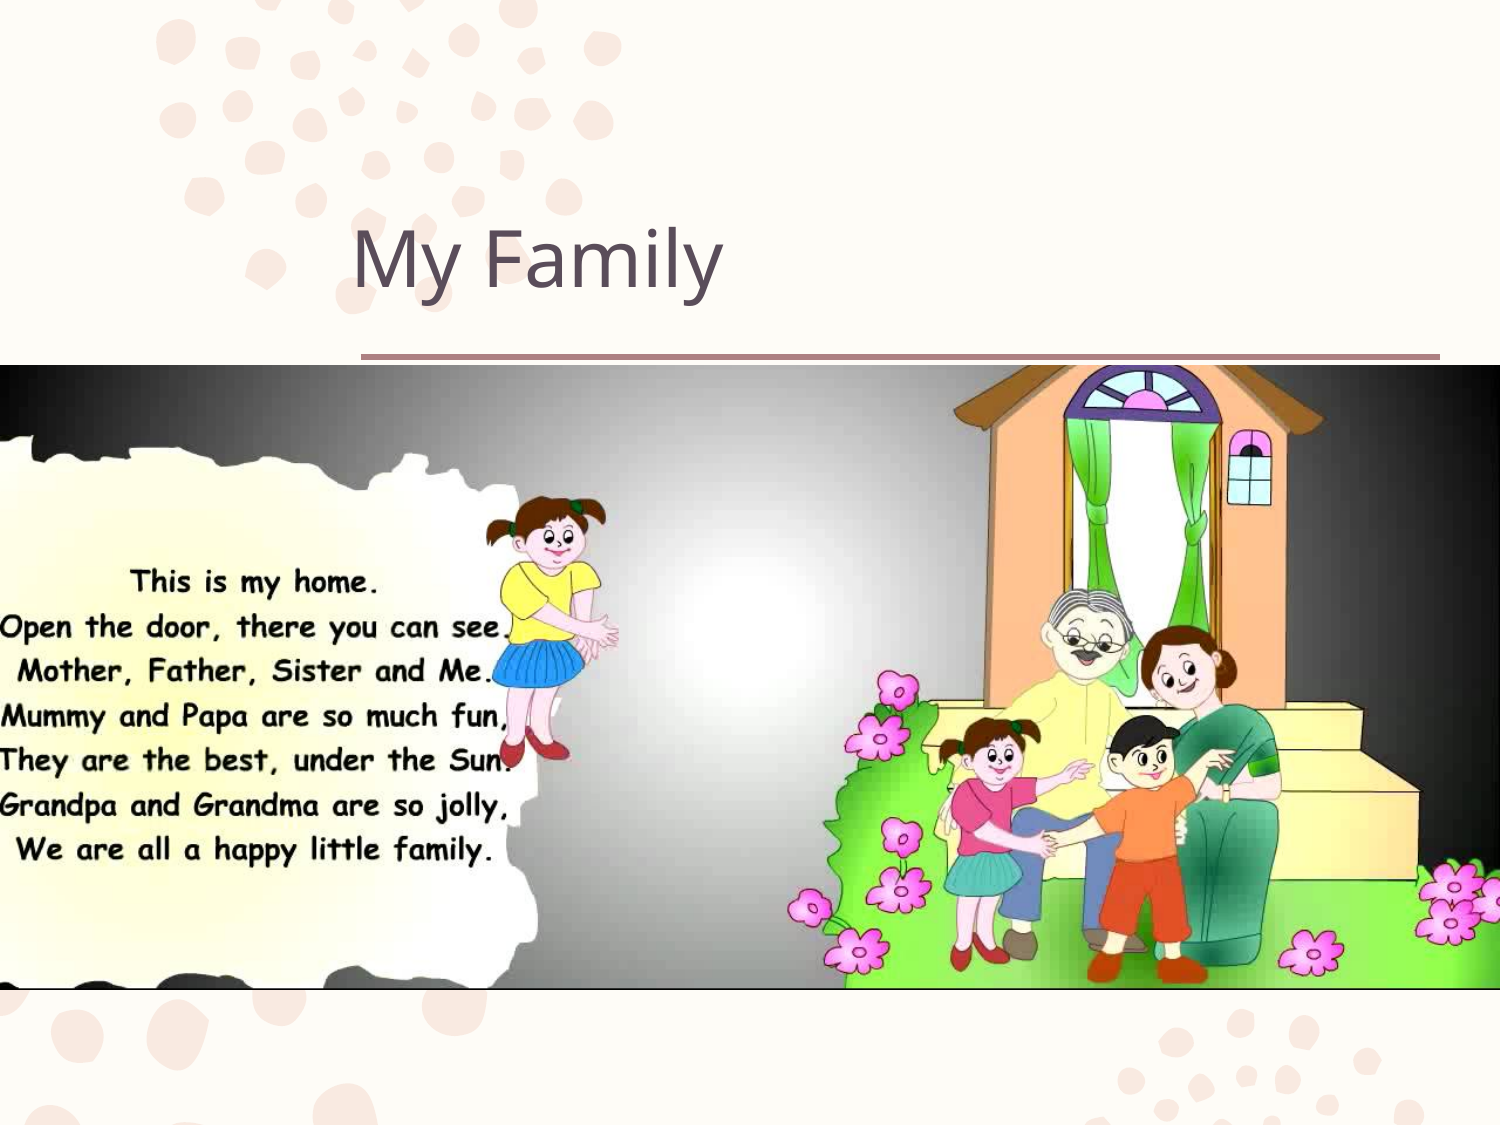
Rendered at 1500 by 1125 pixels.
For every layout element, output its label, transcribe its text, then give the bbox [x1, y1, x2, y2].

text_box My Family [334, 205, 1462, 336]
picture [0, 365, 1500, 990]
